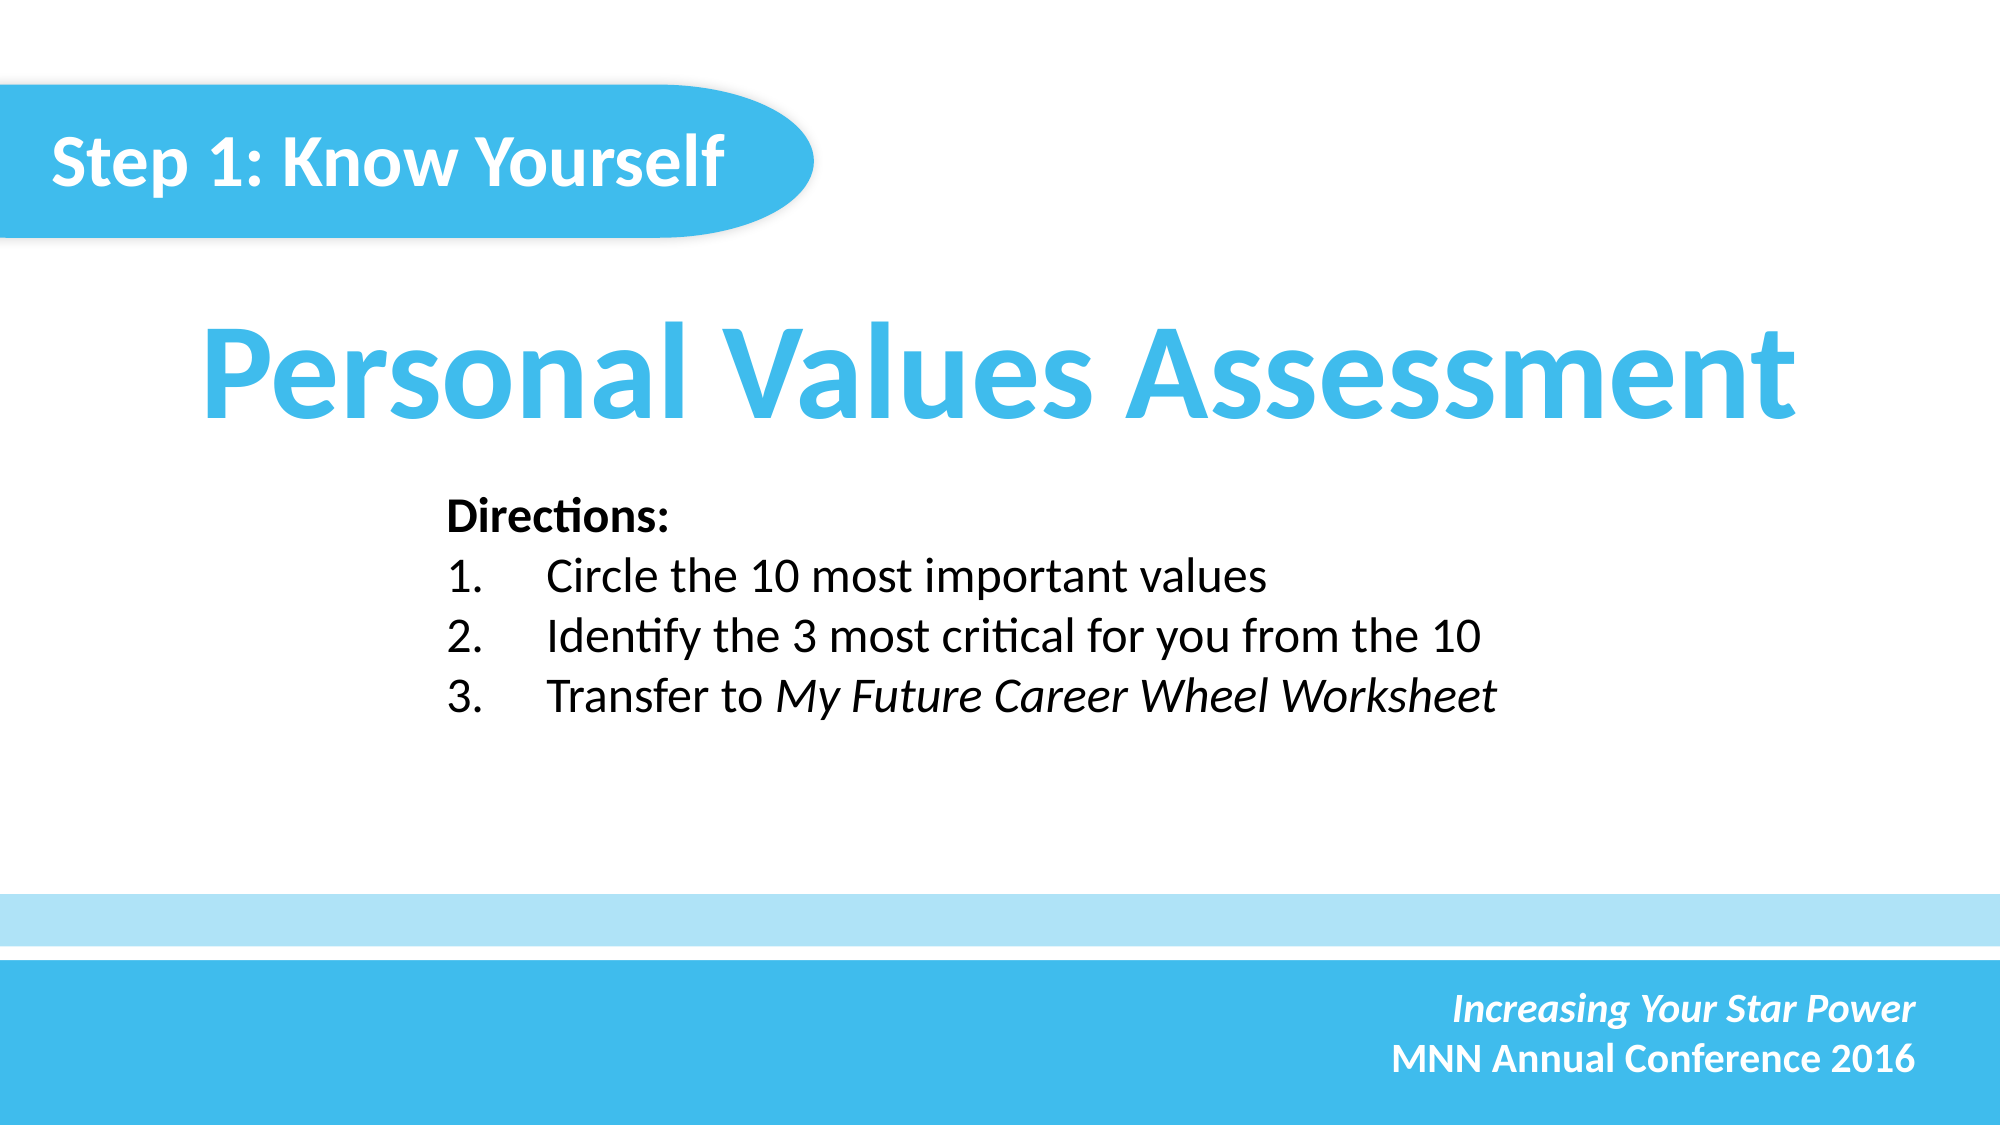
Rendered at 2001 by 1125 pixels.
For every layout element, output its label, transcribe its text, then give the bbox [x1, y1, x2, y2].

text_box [783, 972, 1932, 1089]
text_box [0, 84, 814, 238]
text_box Directions: Circle the 10 most important values Identify the 3 most critical for you from the 10 Transfer to My Future Career Wheel Worksheet [431, 474, 1880, 790]
text_box Personal Values Assessment [124, 266, 1876, 454]
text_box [0, 894, 2000, 972]
text_box [0, 972, 2000, 1125]
